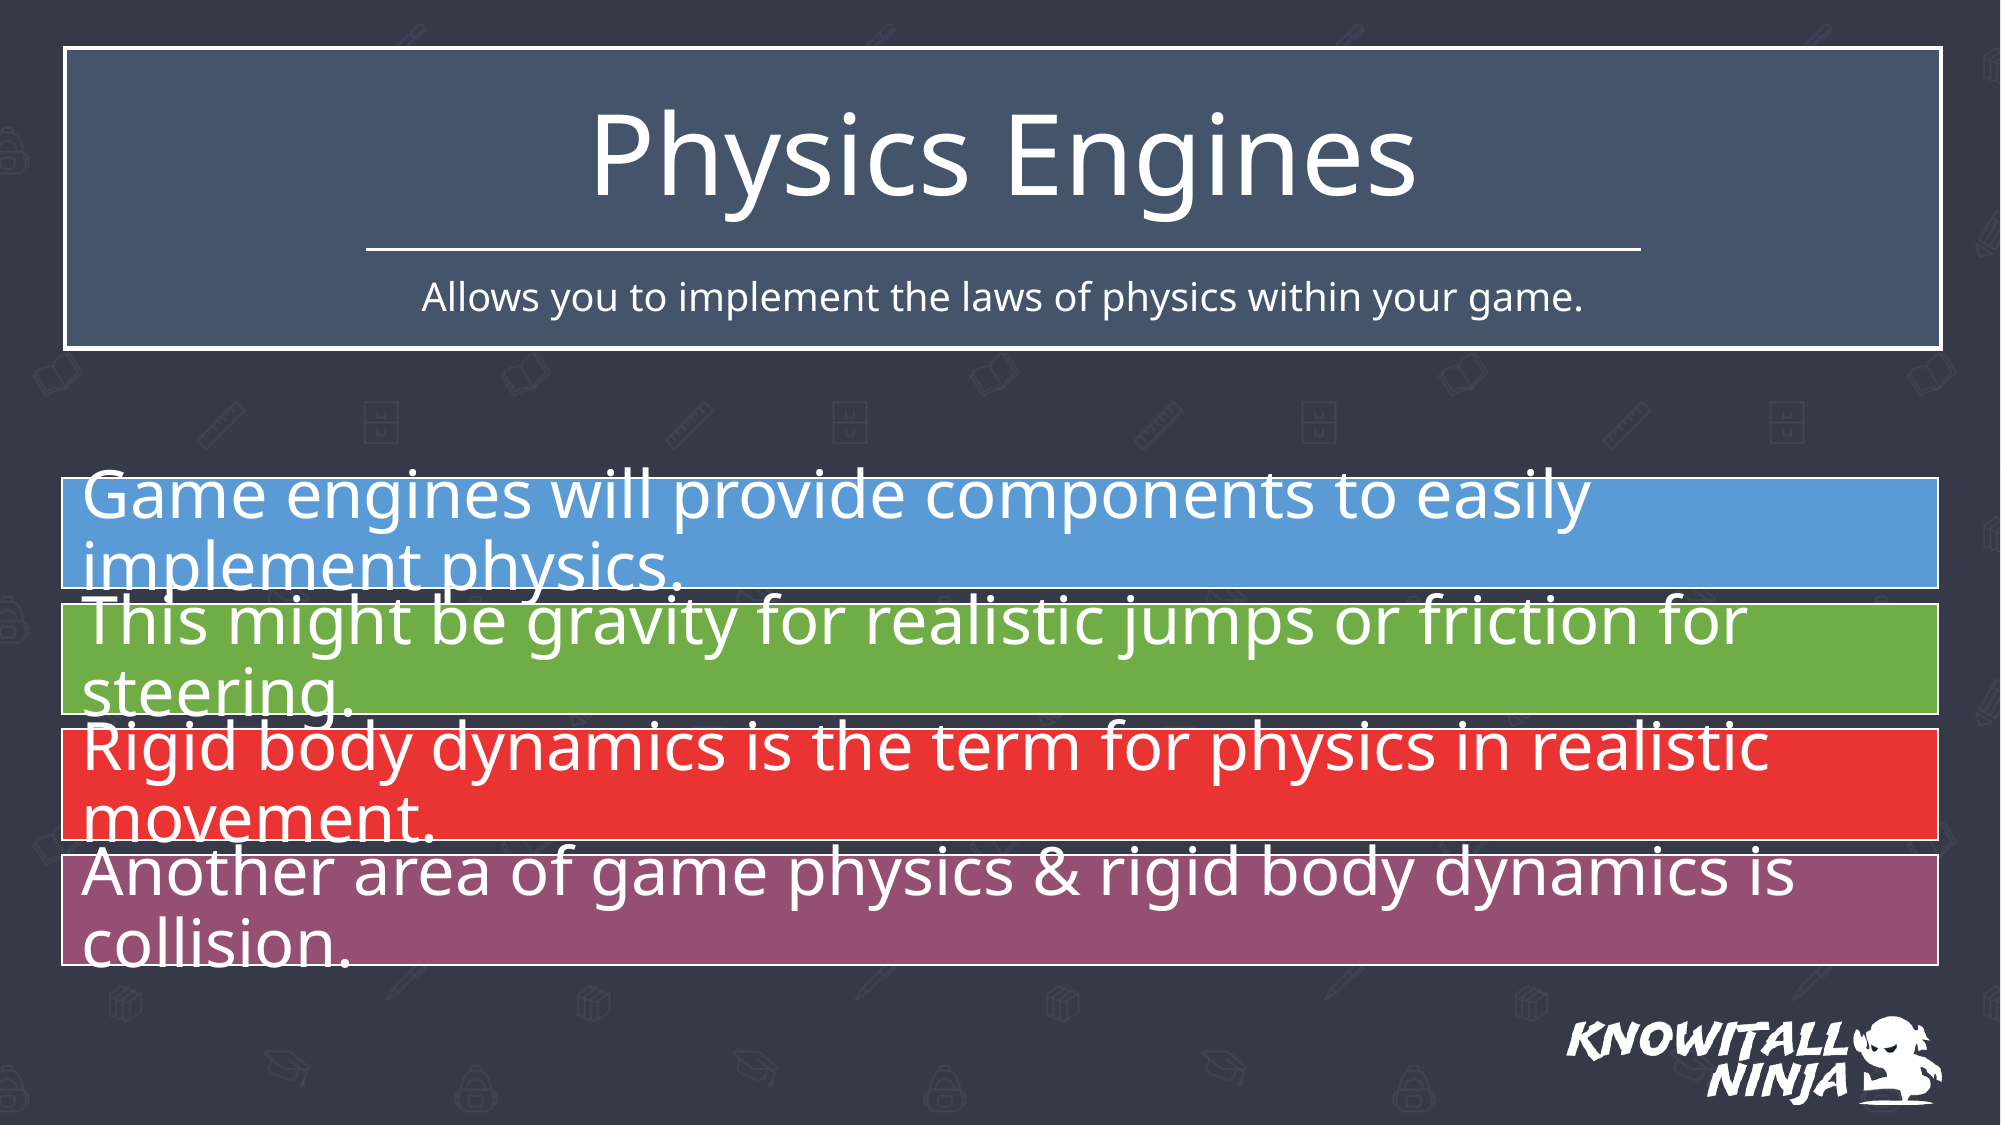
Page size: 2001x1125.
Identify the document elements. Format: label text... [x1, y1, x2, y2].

title Physics Engines [140, 48, 1866, 269]
picture [0, 0, 2001, 1125]
list Allows you to implement the laws of physics within your game. [140, 269, 1866, 349]
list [61, 451, 1939, 992]
